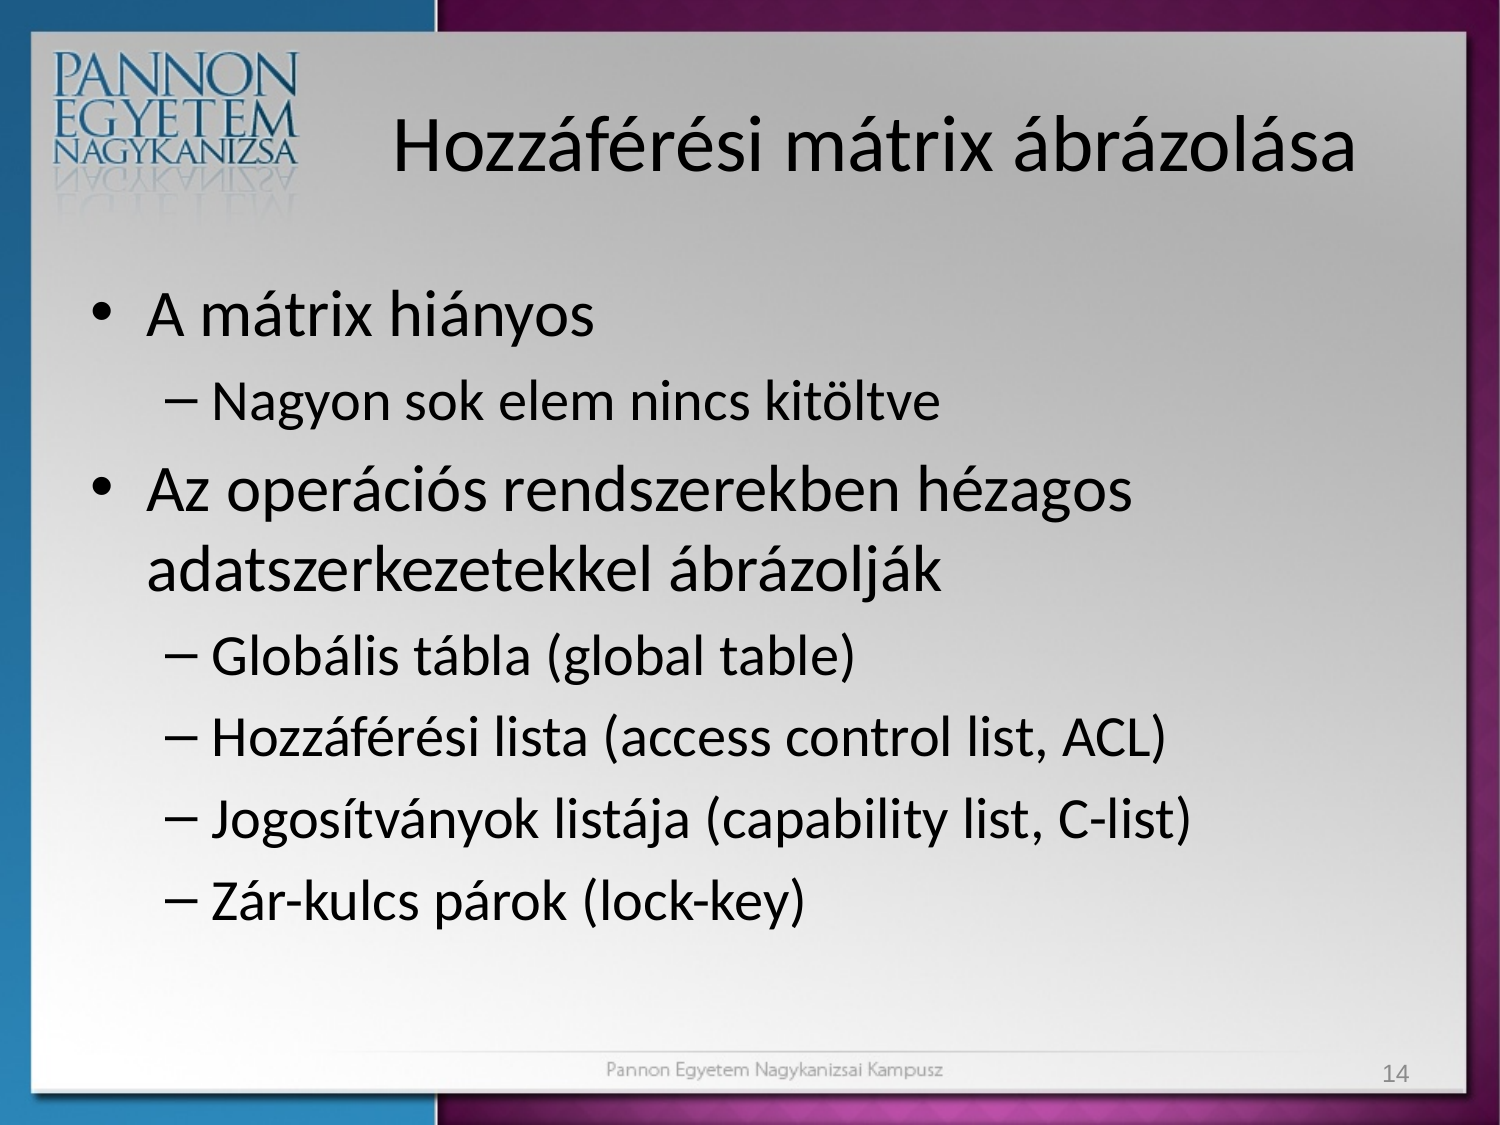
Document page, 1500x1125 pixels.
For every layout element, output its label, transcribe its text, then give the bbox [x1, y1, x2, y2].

slide_number 14 [1074, 1042, 1425, 1103]
list A mátrix hiányos Nagyon sok elem nincs kitöltve Az operációs rendszerekben hézagos adatszerkezetekkel ábrázolják Globális tábla (global table) Hozzáférési lista (access control list, ACL) Jogosítványok listája (capability list, C-list) Zár-kulcs párok (lock-key) [75, 262, 1425, 1038]
picture [0, 0, 1500, 1125]
title Hozzáférési mátrix ábrázolása [328, 45, 1425, 233]
